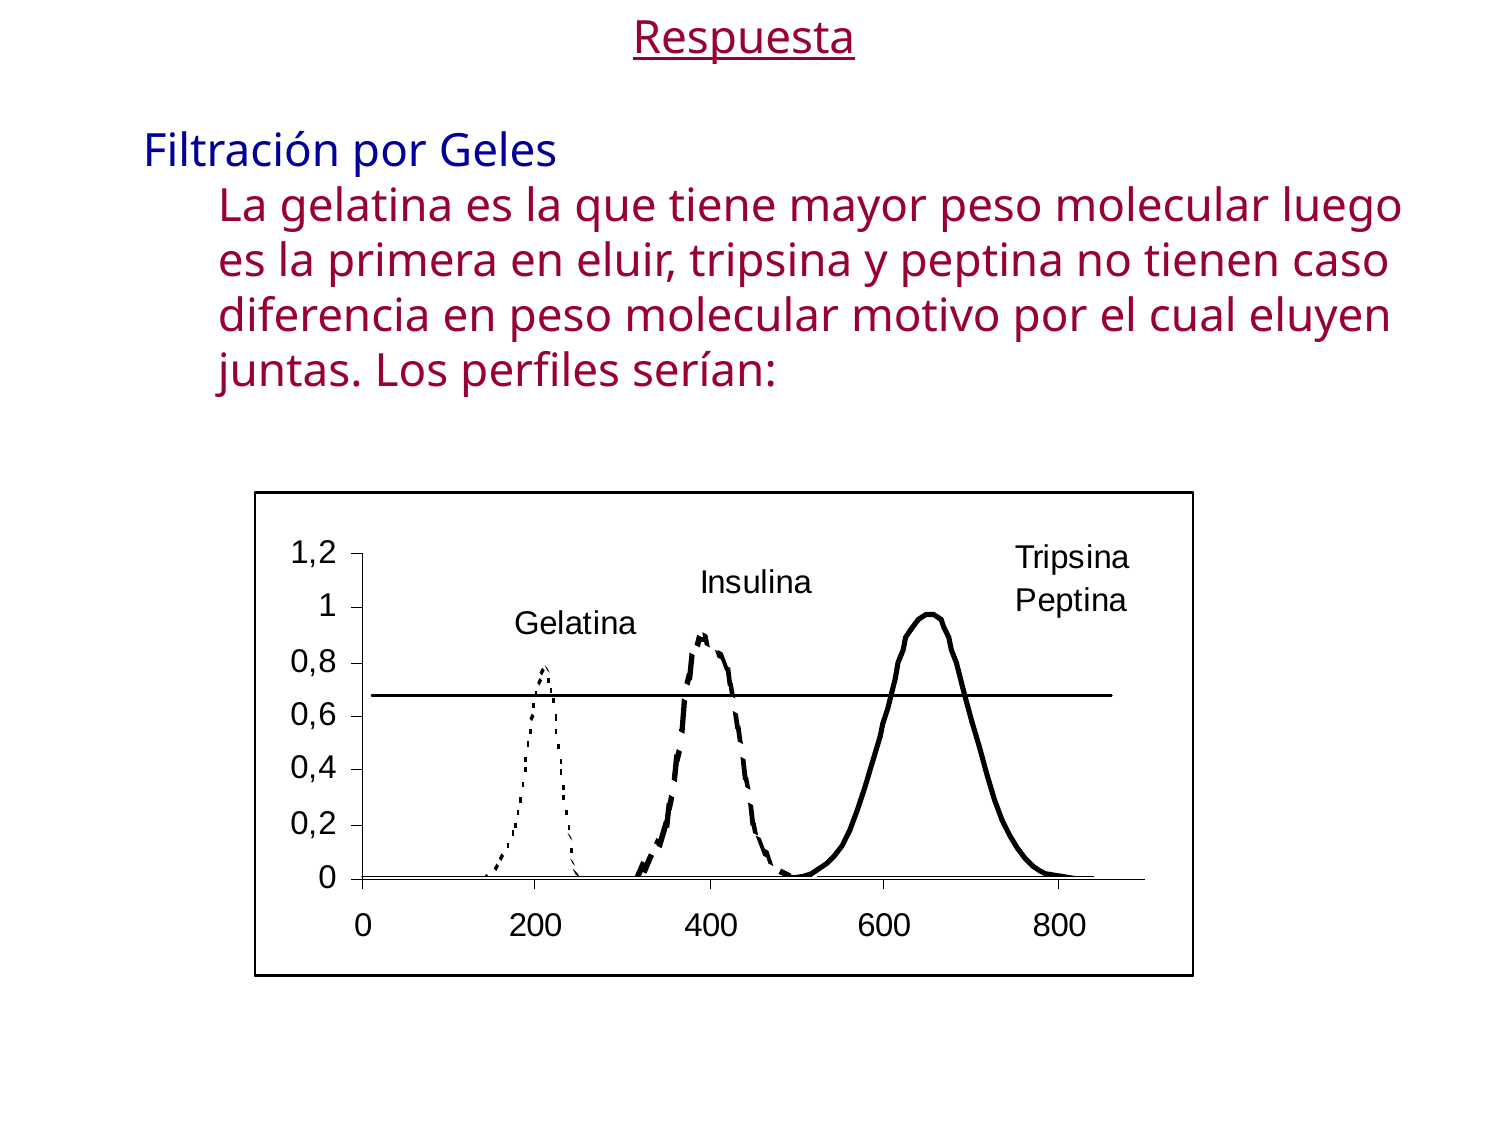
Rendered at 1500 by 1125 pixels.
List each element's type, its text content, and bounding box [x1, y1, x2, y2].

picture [241, 479, 1211, 991]
text_box Respuesta [76, 0, 1412, 70]
text_box Filtración por Geles La gelatina es la que tiene mayor peso molecular luego es la primera en eluir, tripsina y peptina no tienen caso diferencia en peso molecular motivo por el cual eluyen juntas. Los perfiles serían: [53, 113, 1471, 514]
